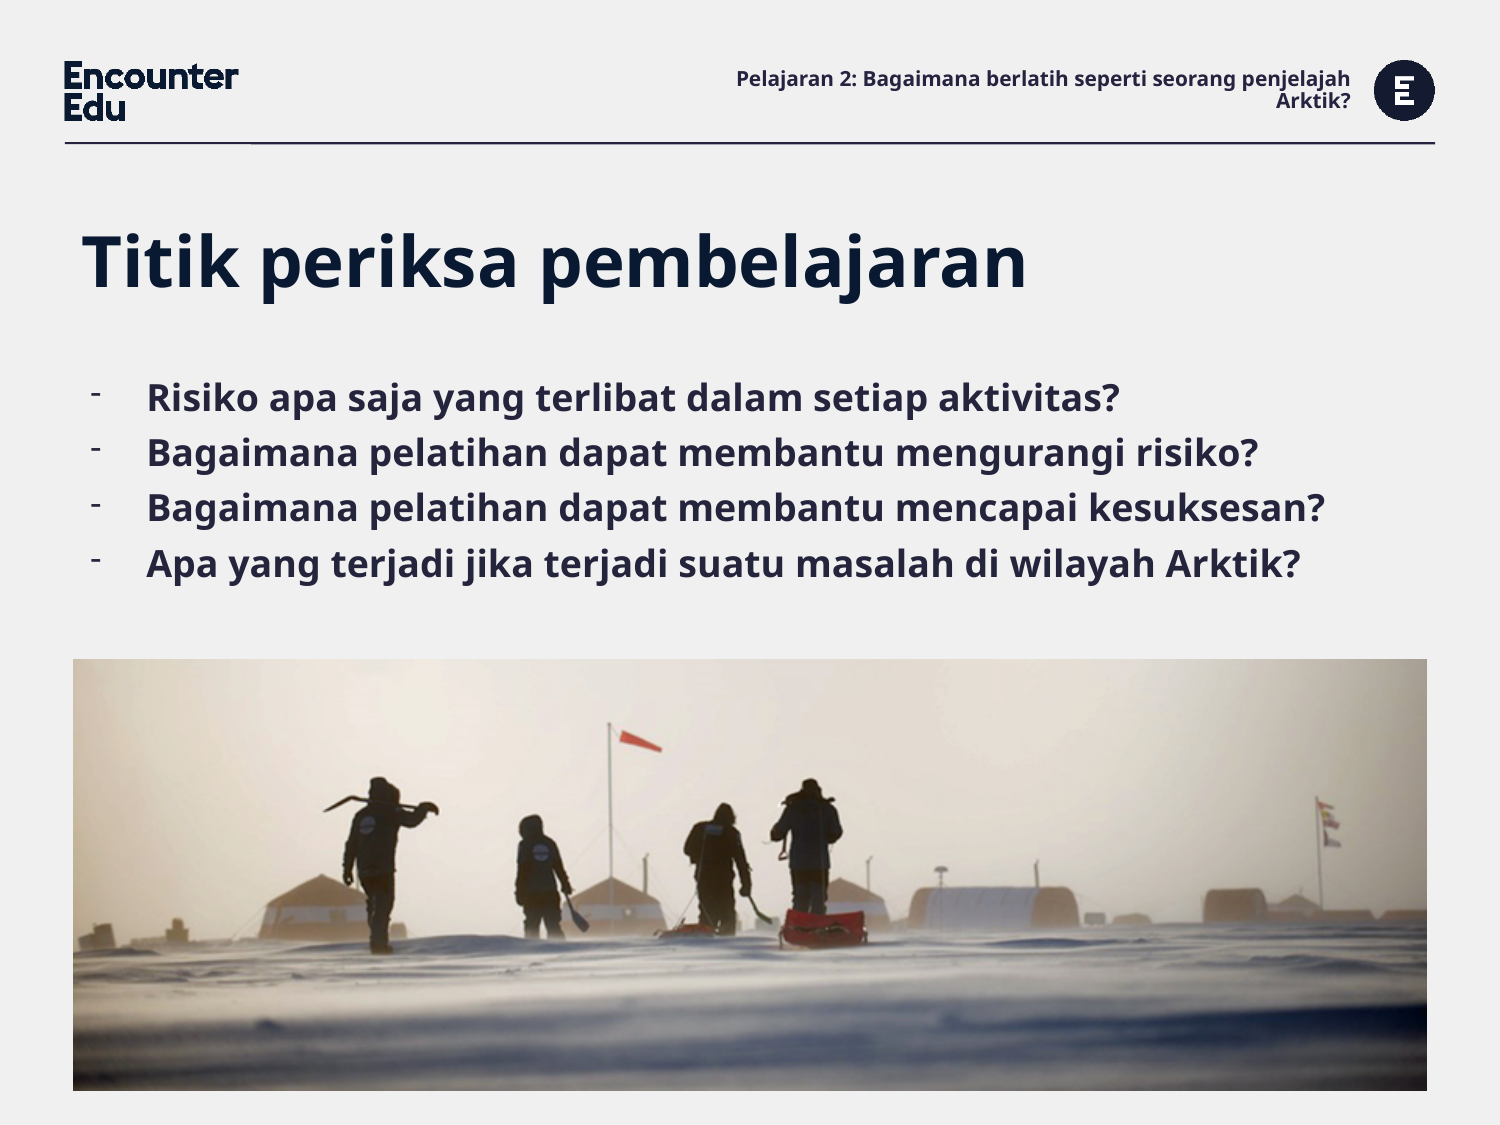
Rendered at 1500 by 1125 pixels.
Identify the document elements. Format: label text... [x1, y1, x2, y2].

picture [1372, 58, 1436, 122]
text_box Titik periksa pembelajaran [73, 163, 1424, 367]
text_box Risiko apa saja yang terlibat dalam setiap aktivitas? Bagaimana pelatihan dapat membantu mengurangi risiko? Bagaimana pelatihan dapat membantu mencapai kesuksesan? Apa yang terjadi jika terjadi suatu masalah di wilayah Arktik? [75, 366, 1491, 593]
picture [60, 59, 243, 122]
picture [73, 658, 1427, 1091]
title Pelajaran 2: Bagaimana berlatih seperti seorang penjelajah Arktik? [649, 67, 1359, 114]
